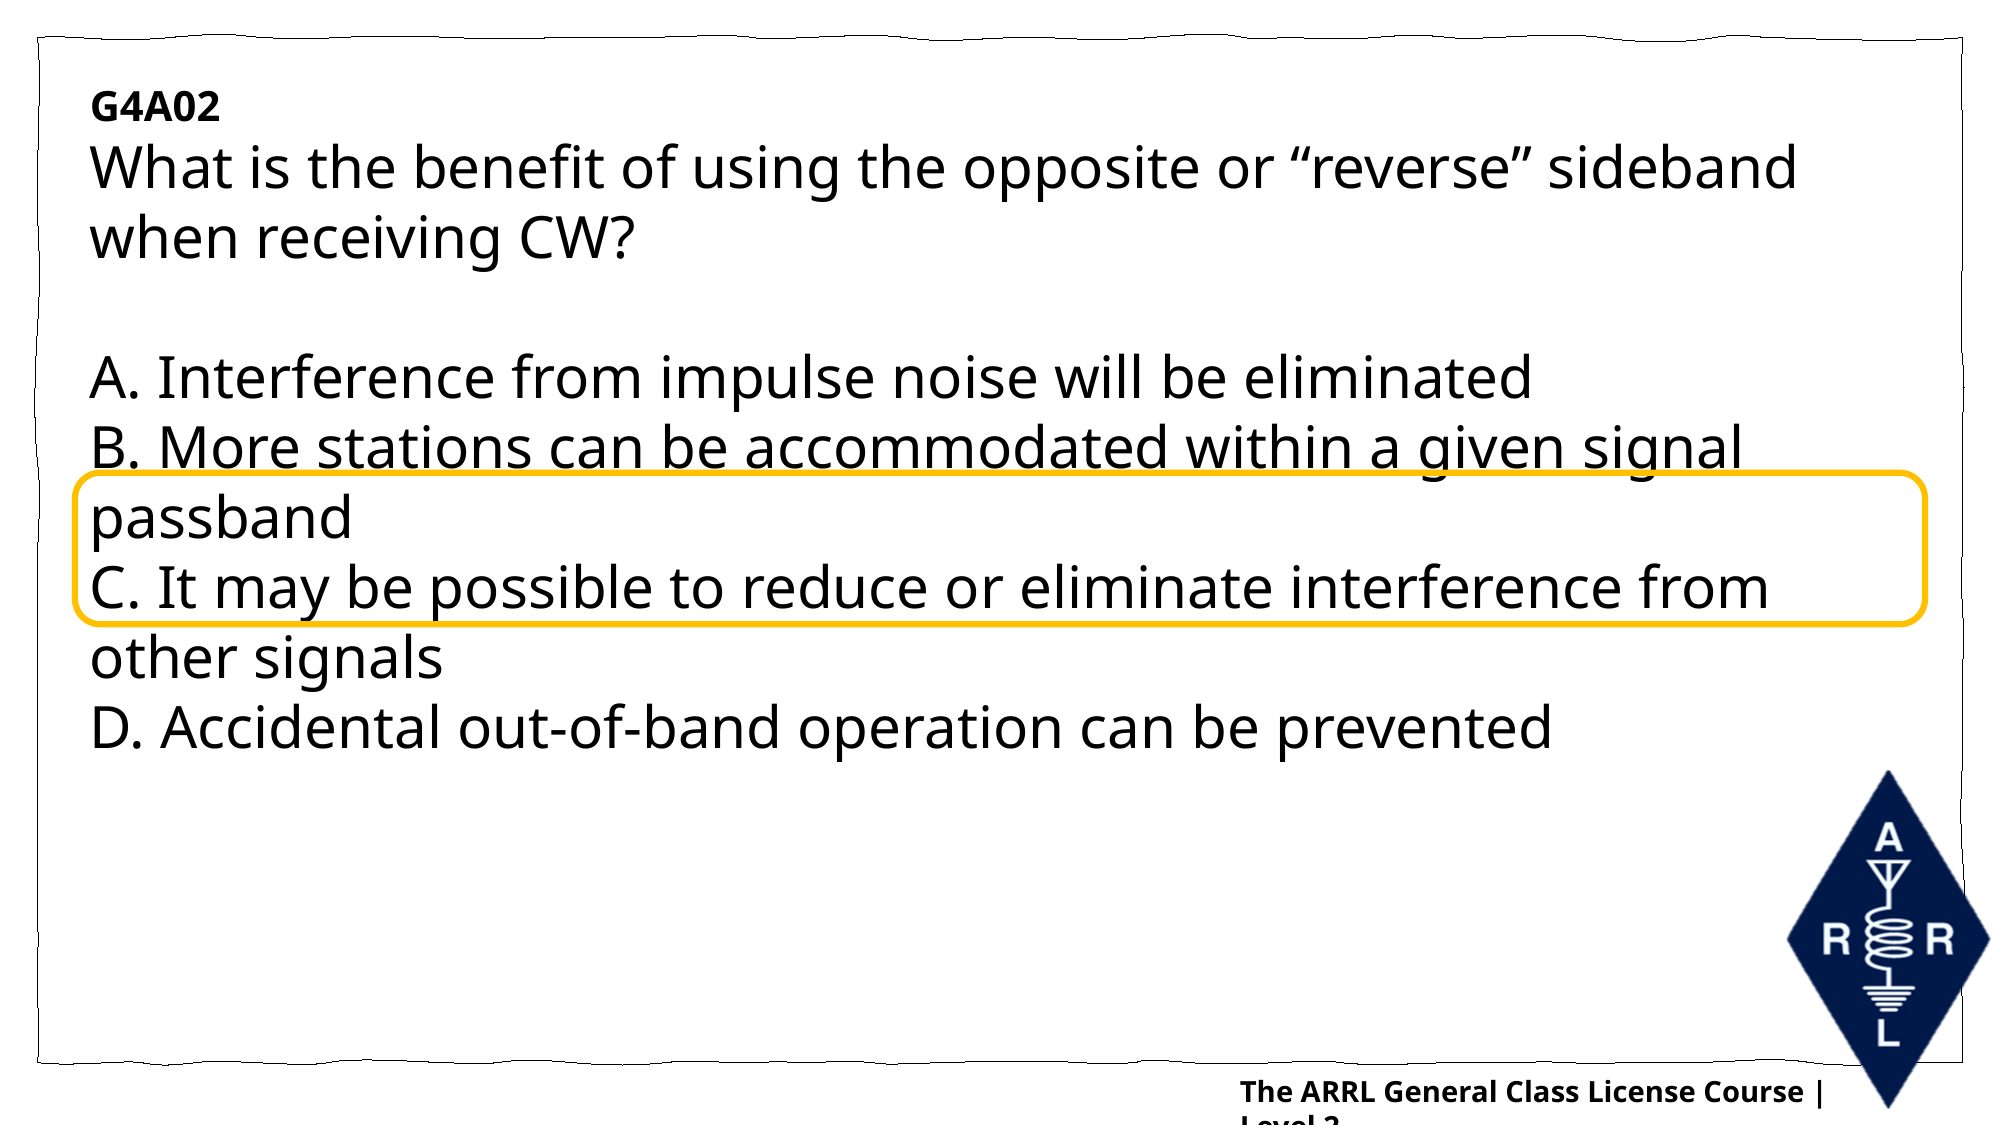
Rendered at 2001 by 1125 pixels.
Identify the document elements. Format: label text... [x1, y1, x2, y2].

text_box G4A02 What is the benefit of using the opposite or “reverse” sideband when receiving CW? A. Interference from impulse noise will be eliminated B. More stations can be accommodated within a given signal passband C. It may be possible to reduce or eliminate interference from other signals D. Accidental out-of-band operation can be prevented [75, 610, 1850, 768]
text_box G4A02 What is the benefit of using the opposite or “reverse” sideband when receiving CW? A. Interference from impulse noise will be eliminated B. More stations can be accommodated within a given signal passband C. It may be possible to reduce or eliminate interference from other signals D. Accidental out-of-band operation can be prevented [75, 72, 1850, 487]
picture [1773, 752, 1999, 1125]
text_box [73, 471, 1927, 626]
